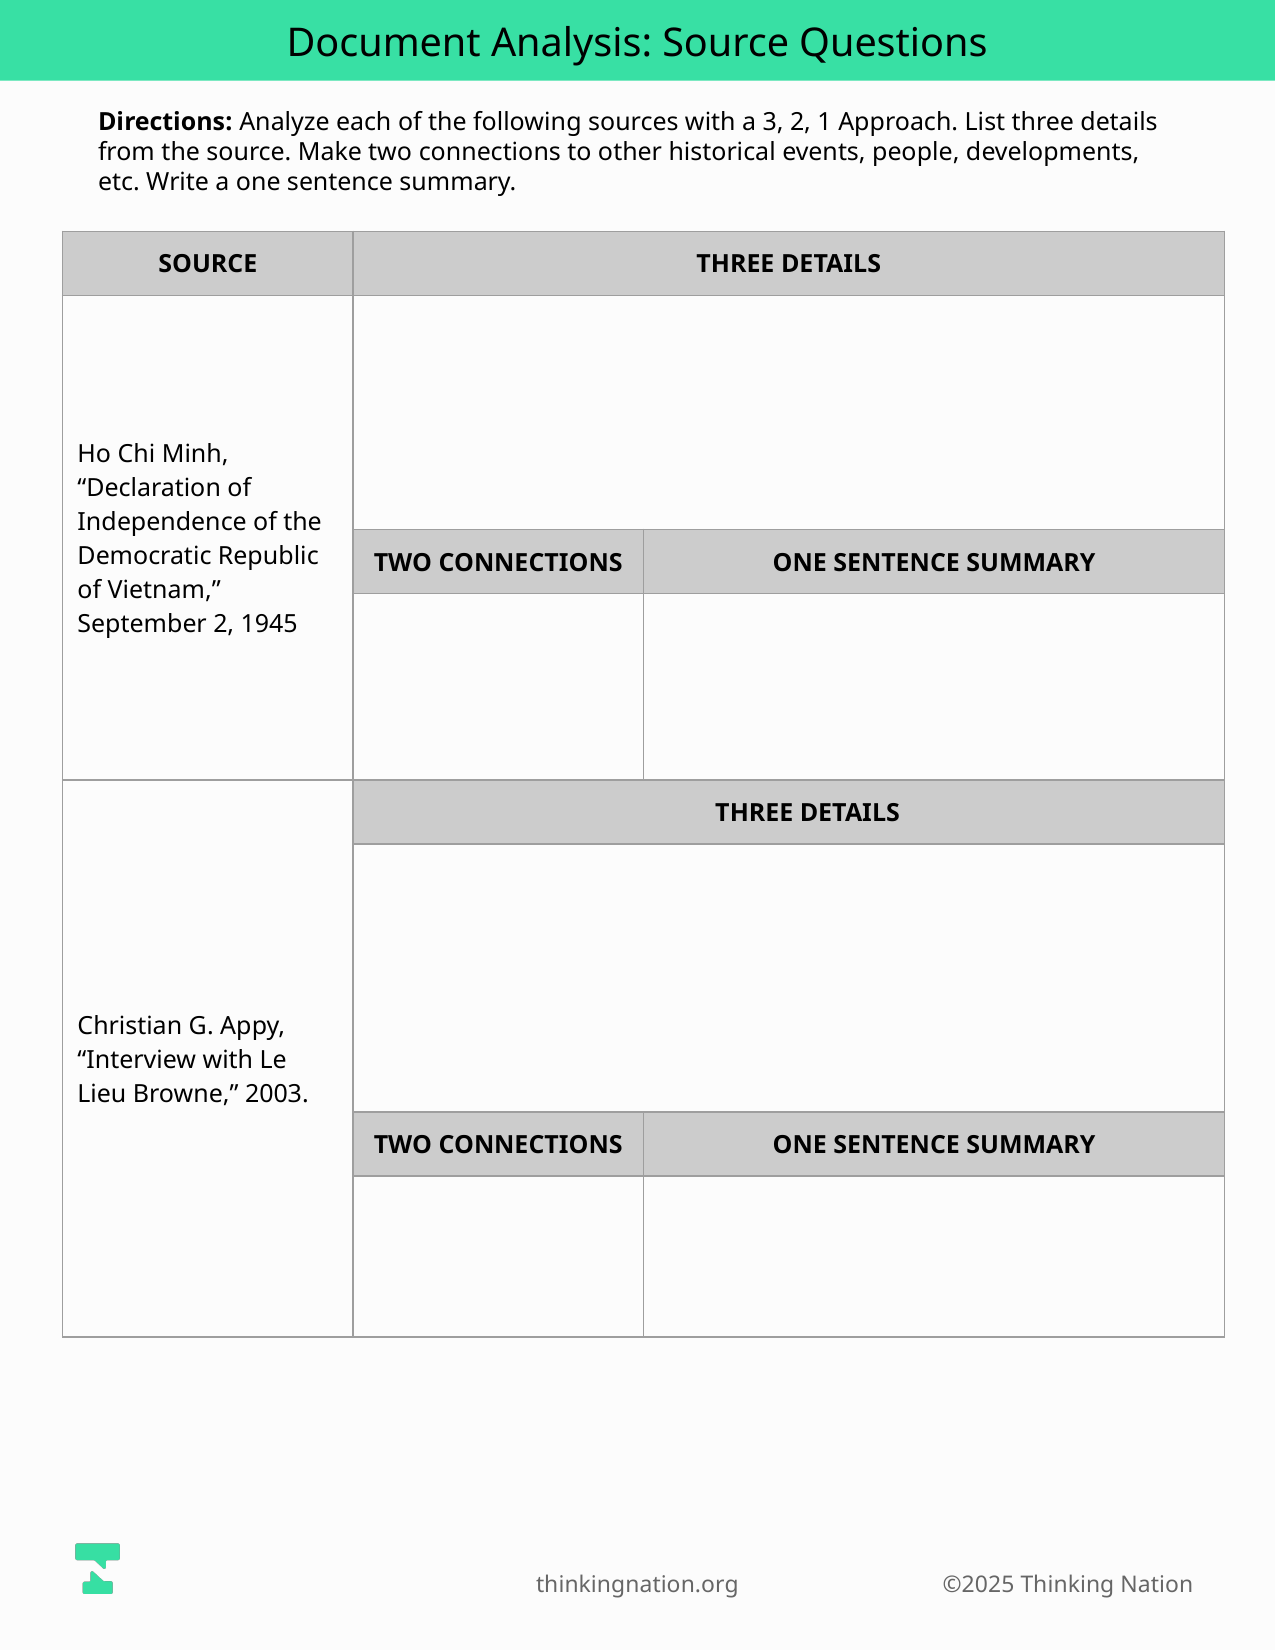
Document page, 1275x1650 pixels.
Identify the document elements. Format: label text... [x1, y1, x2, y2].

table_cell TWO CONNECTIONS [354, 530, 643, 593]
text_box ©2025 Thinking Nation [907, 1553, 1210, 1605]
table_header SOURCE [63, 232, 352, 295]
text_box Directions: Analyze each of the following sources with a 3, 2, 1 Approach. List three details from the source. Make two connections to other historical events, people, developments, etc. Write a one sentence summary. [83, 90, 1192, 216]
table_cell ONE SENTENCE SUMMARY [644, 530, 1224, 593]
table_cell [644, 1177, 1224, 1336]
text_box Document Analysis: Source Questions [0, 0, 1275, 81]
table_cell THREE DETAILS [354, 781, 1224, 843]
table_cell ONE SENTENCE SUMMARY [644, 1113, 1224, 1175]
table_cell [354, 1177, 643, 1336]
picture [62, 1533, 133, 1604]
table_cell TWO CONNECTIONS [354, 1113, 643, 1175]
table_header THREE DETAILS [354, 232, 1224, 295]
table_cell [354, 594, 643, 779]
table_cell [354, 845, 1224, 1111]
text_box thinkingnation.org [486, 1553, 789, 1605]
table_cell Ho Chi Minh, “Declaration of Independence of the Democratic Republic of Vietnam,” September 2, 1945 [63, 296, 352, 779]
table_cell [354, 296, 1224, 529]
table_cell Christian G. Appy, “Interview with Le Lieu Browne,” 2003. [63, 781, 352, 1336]
table_cell [644, 594, 1224, 779]
